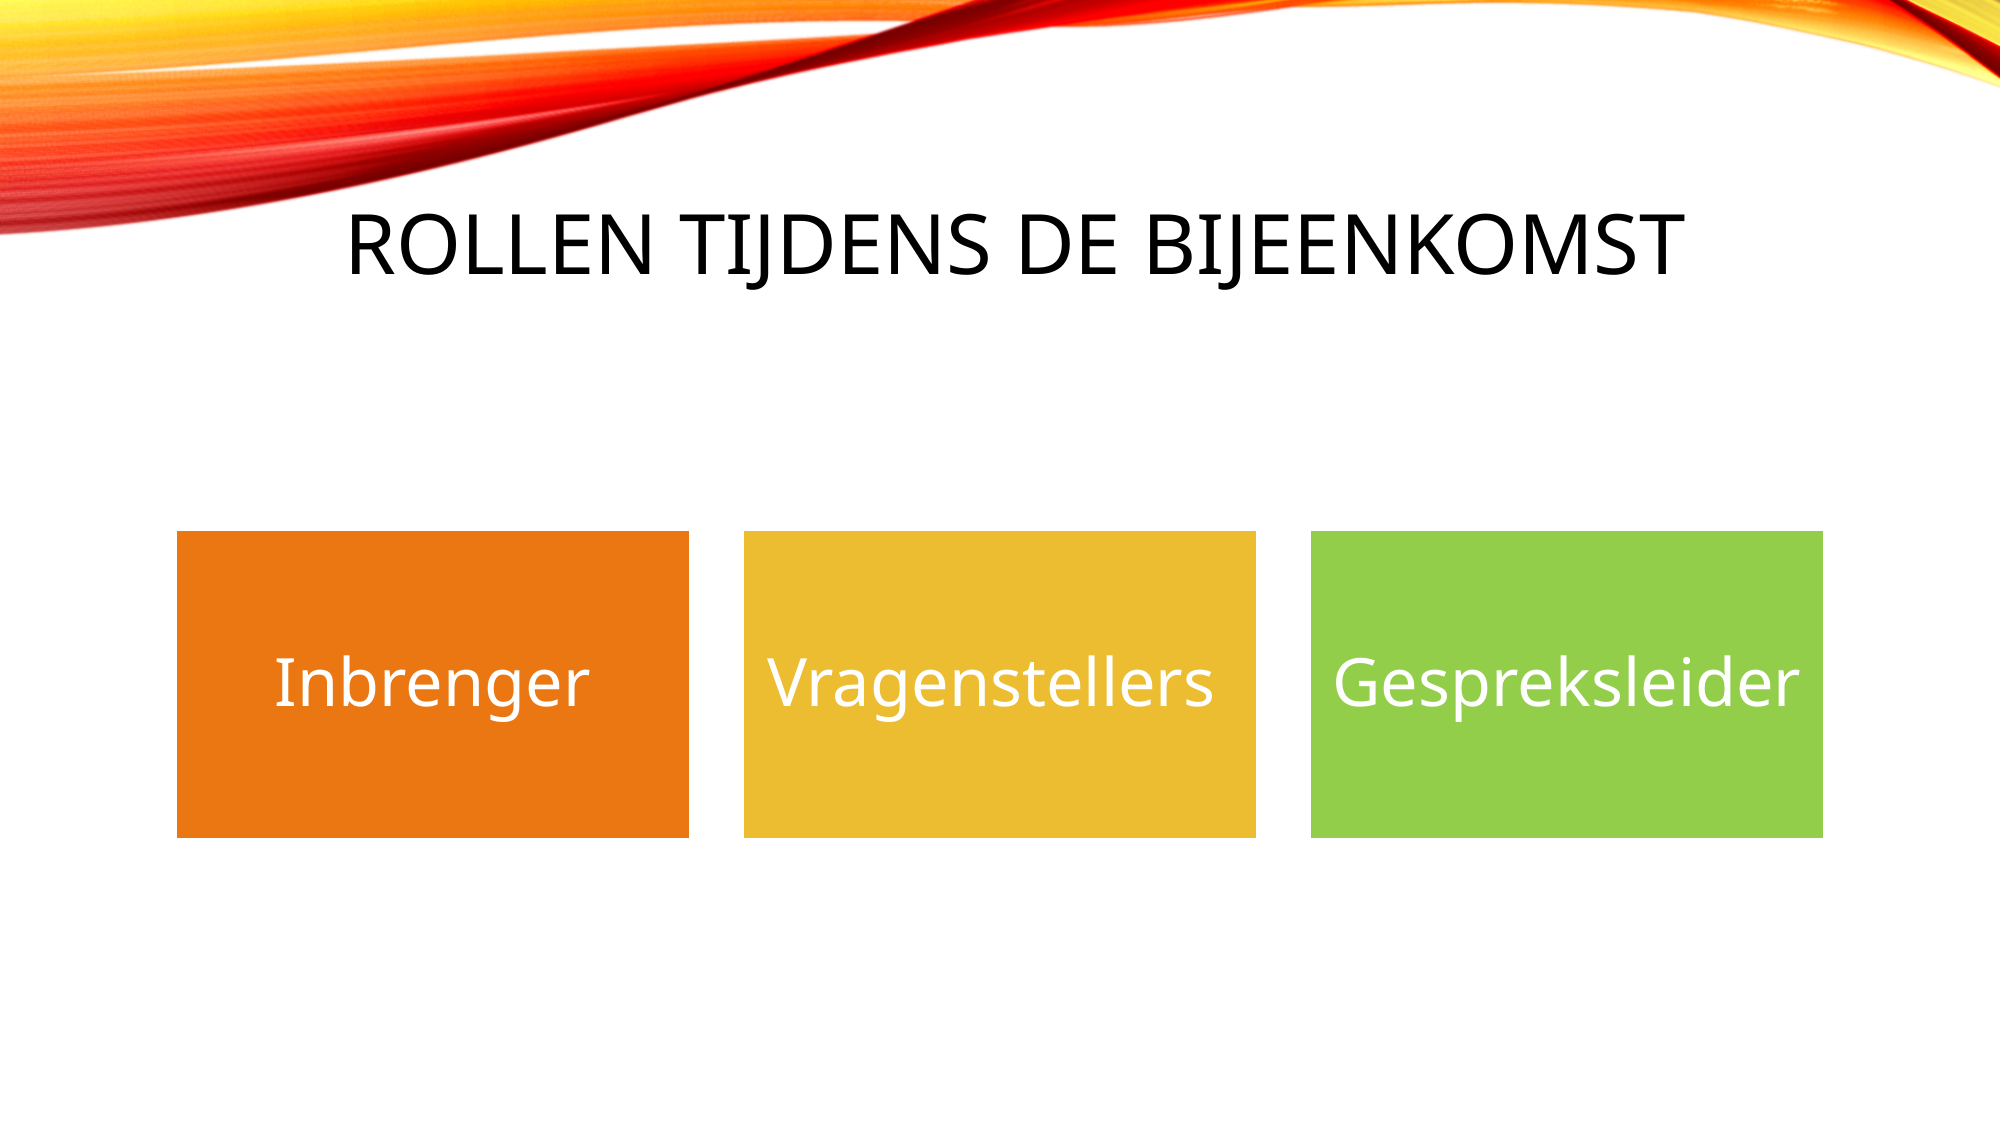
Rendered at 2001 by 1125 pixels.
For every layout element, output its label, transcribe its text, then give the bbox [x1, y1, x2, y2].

title Rollen tijdens de bijeenkomst [201, 134, 1852, 360]
picture [0, 0, 2000, 237]
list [174, 378, 1826, 991]
